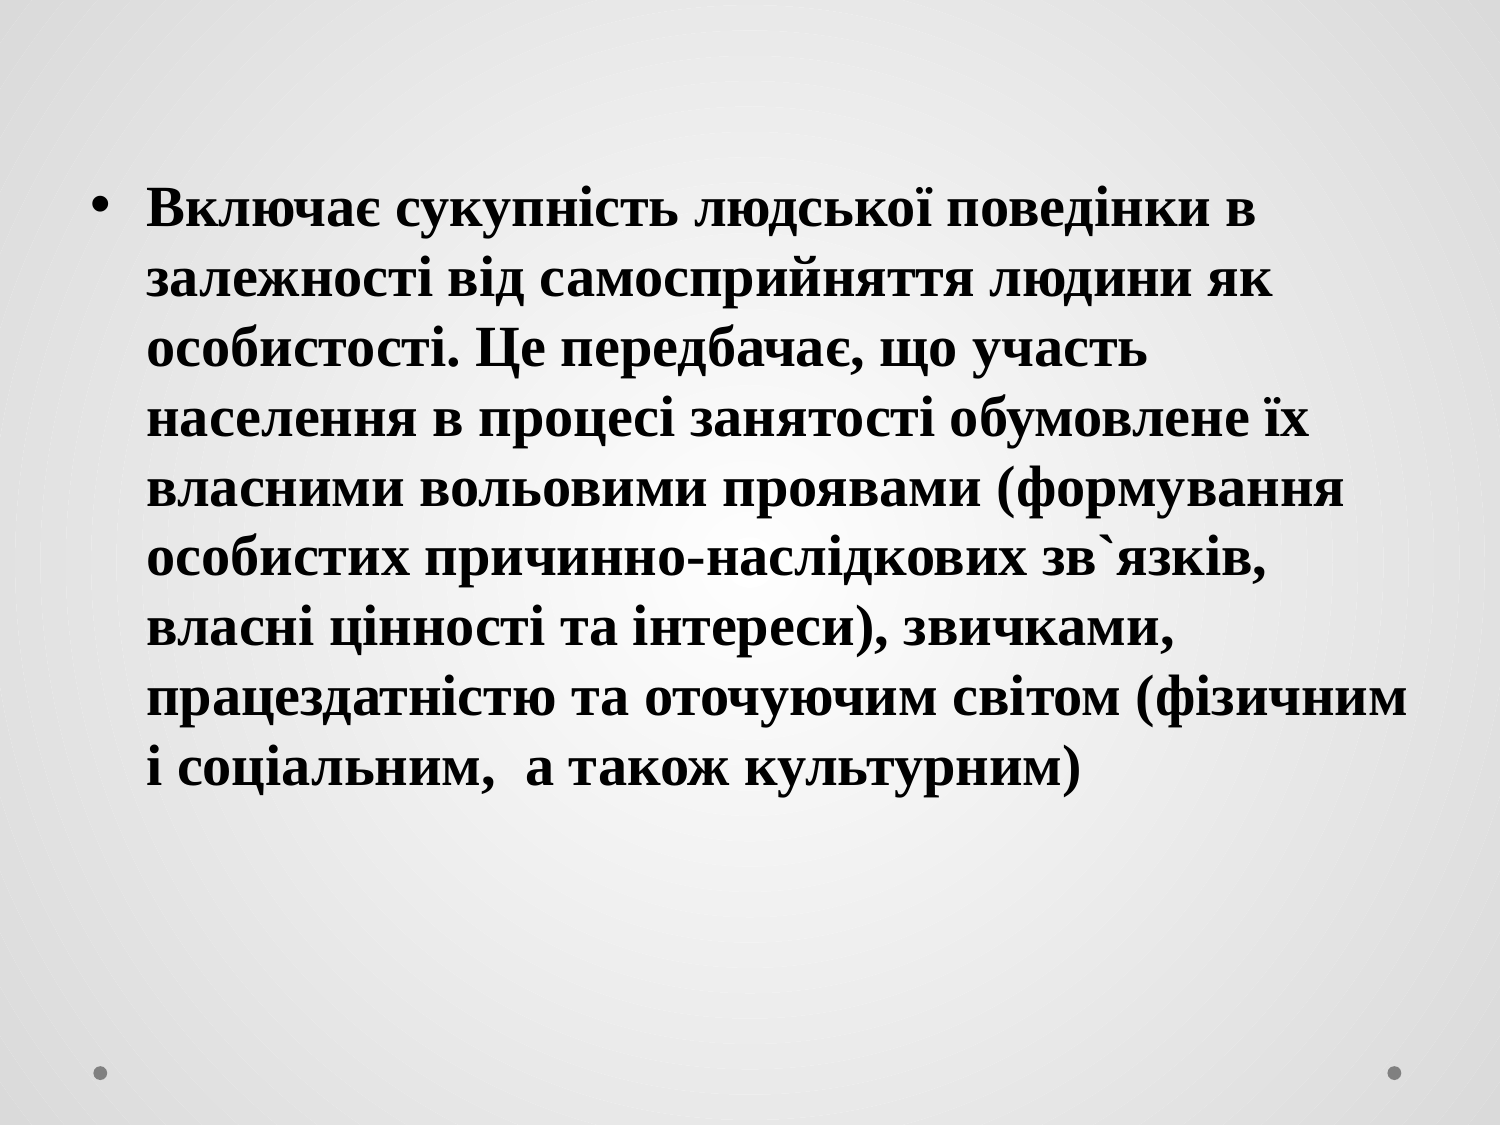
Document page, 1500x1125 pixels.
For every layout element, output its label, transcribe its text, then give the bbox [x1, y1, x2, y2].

list Включає сукупність людської поведінки в залежності від самосприйняття людини як особистості. Це передбачає, що участь населення в процесі занятості обумовлене їх власними вольовими проявами (формування особистих причинно-наслідкових зв`язків, власні цінності та інтереси), звичками, працездатністю та оточуючим світом (фізичним і соціальним, а також культурним) [75, 160, 1425, 1005]
